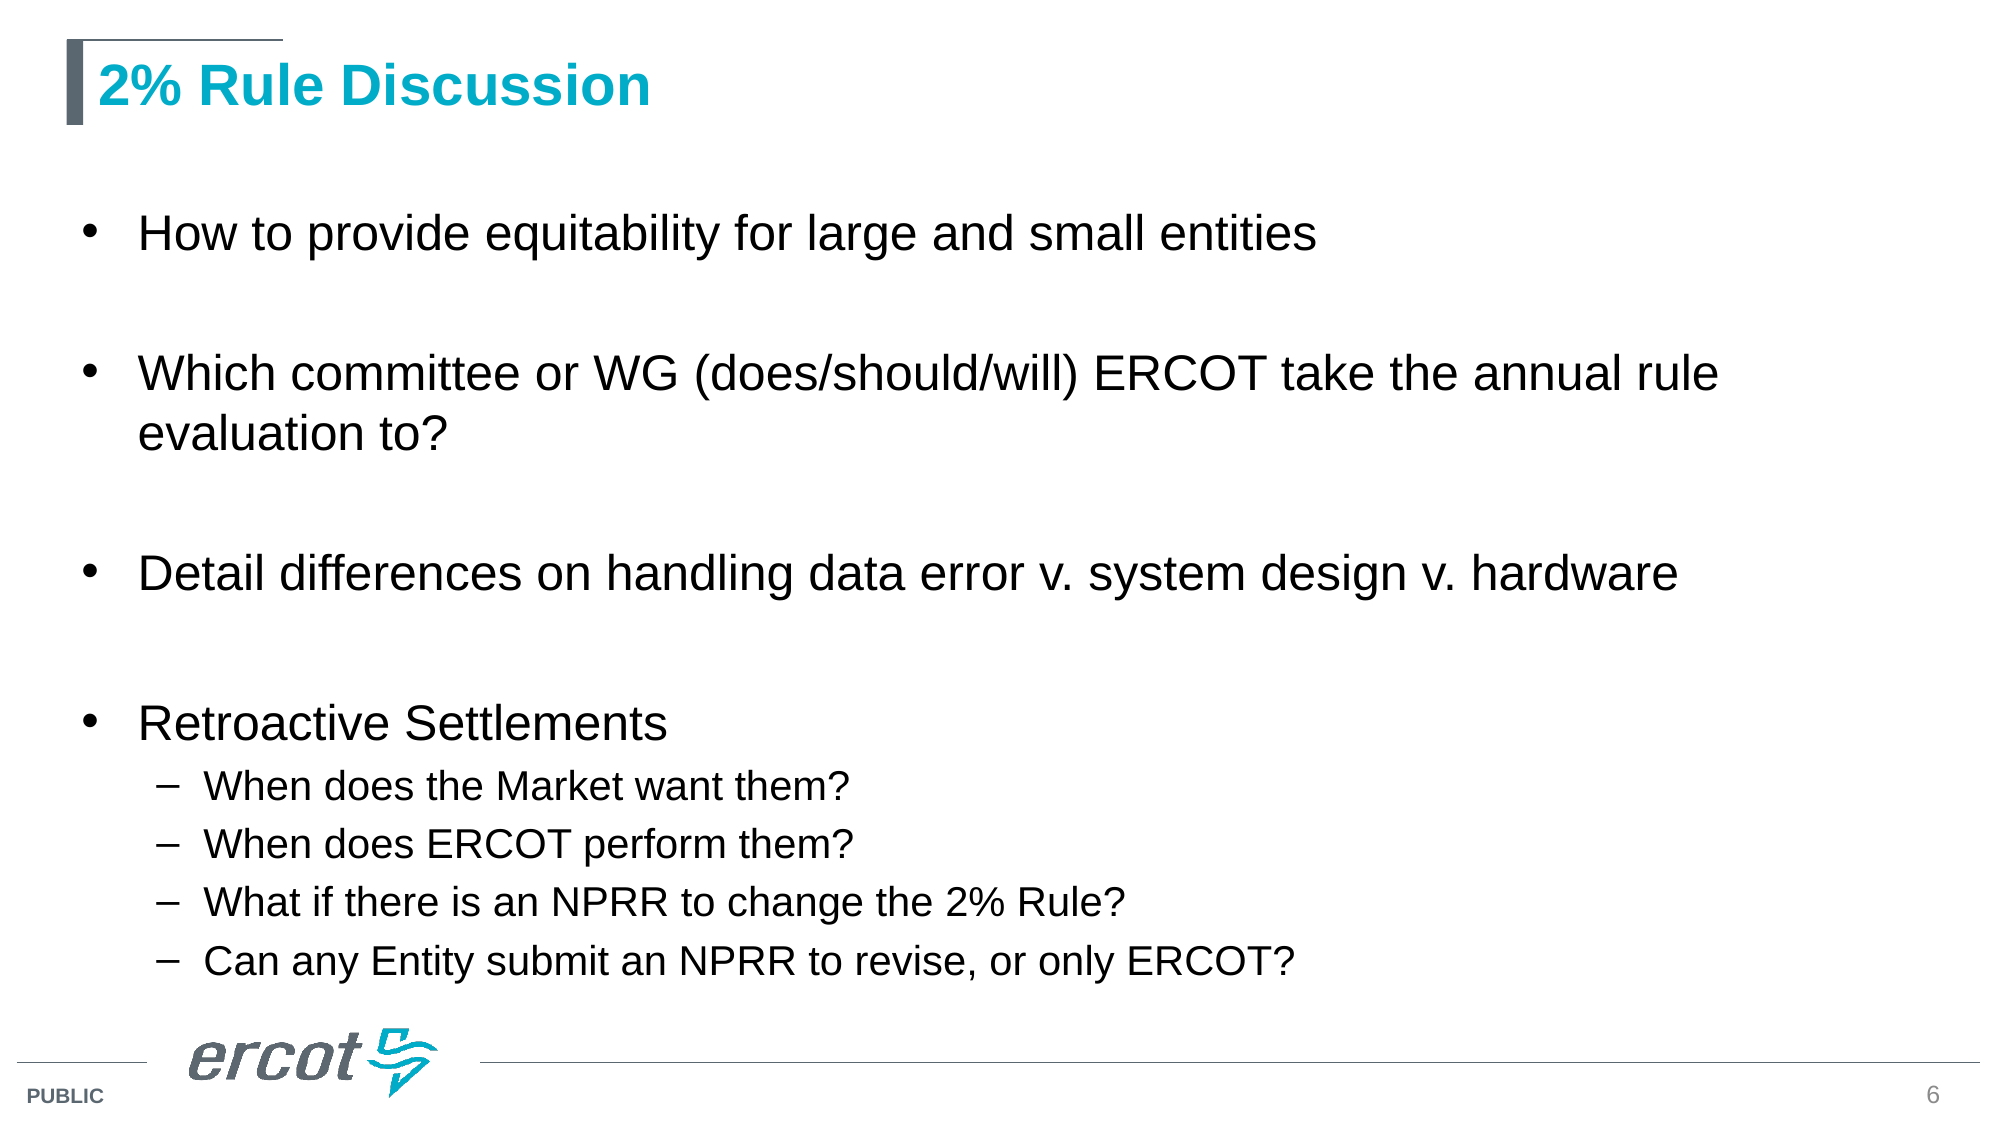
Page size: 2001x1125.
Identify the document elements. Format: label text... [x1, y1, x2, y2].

picture [183, 1024, 442, 1100]
list How to provide equitability for large and small entities Which committee or WG (does/should/will) ERCOT take the annual rule evaluation to? Detail differences on handling data error v. system design v. hardware Retroactive Settlements When does the Market want them? When does ERCOT perform them? What if there is an NPRR to change the 2% Rule? Can any Entity submit an NPRR to revise, or only ERCOT? [66, 193, 1934, 1004]
slide_number 6 [1883, 1076, 1984, 1112]
title 2% Rule Discussion [83, 39, 1934, 165]
